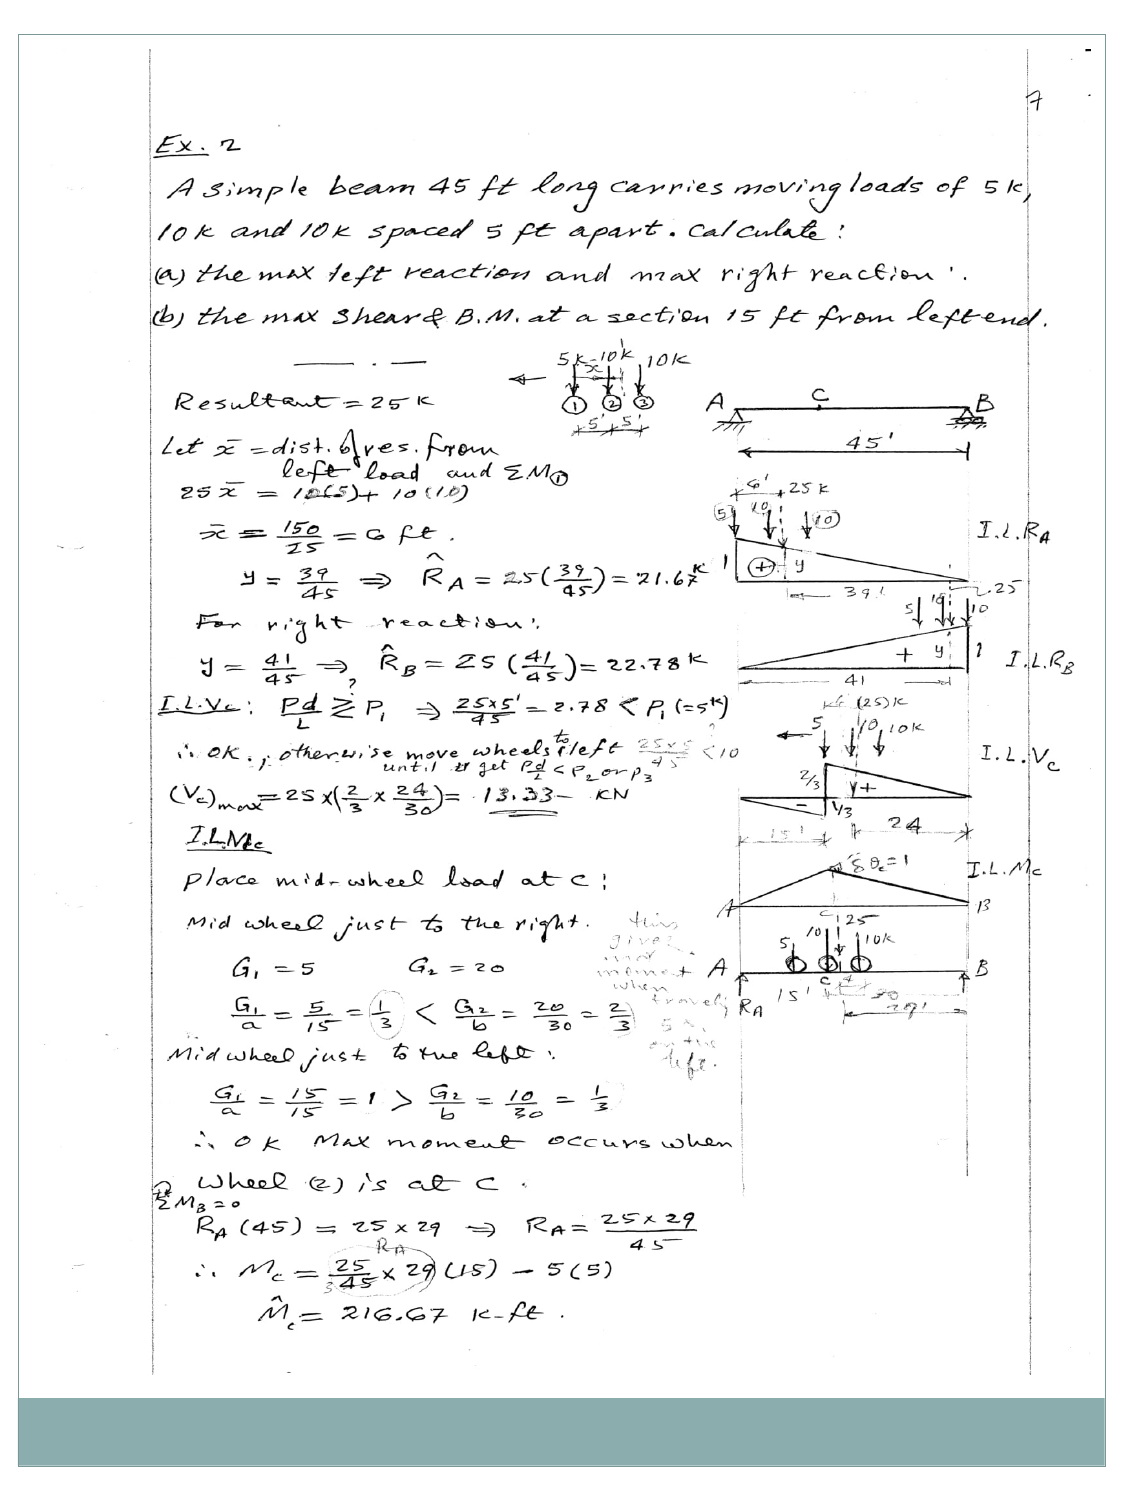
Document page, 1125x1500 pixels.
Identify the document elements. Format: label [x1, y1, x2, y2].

picture [33, 49, 1092, 1376]
